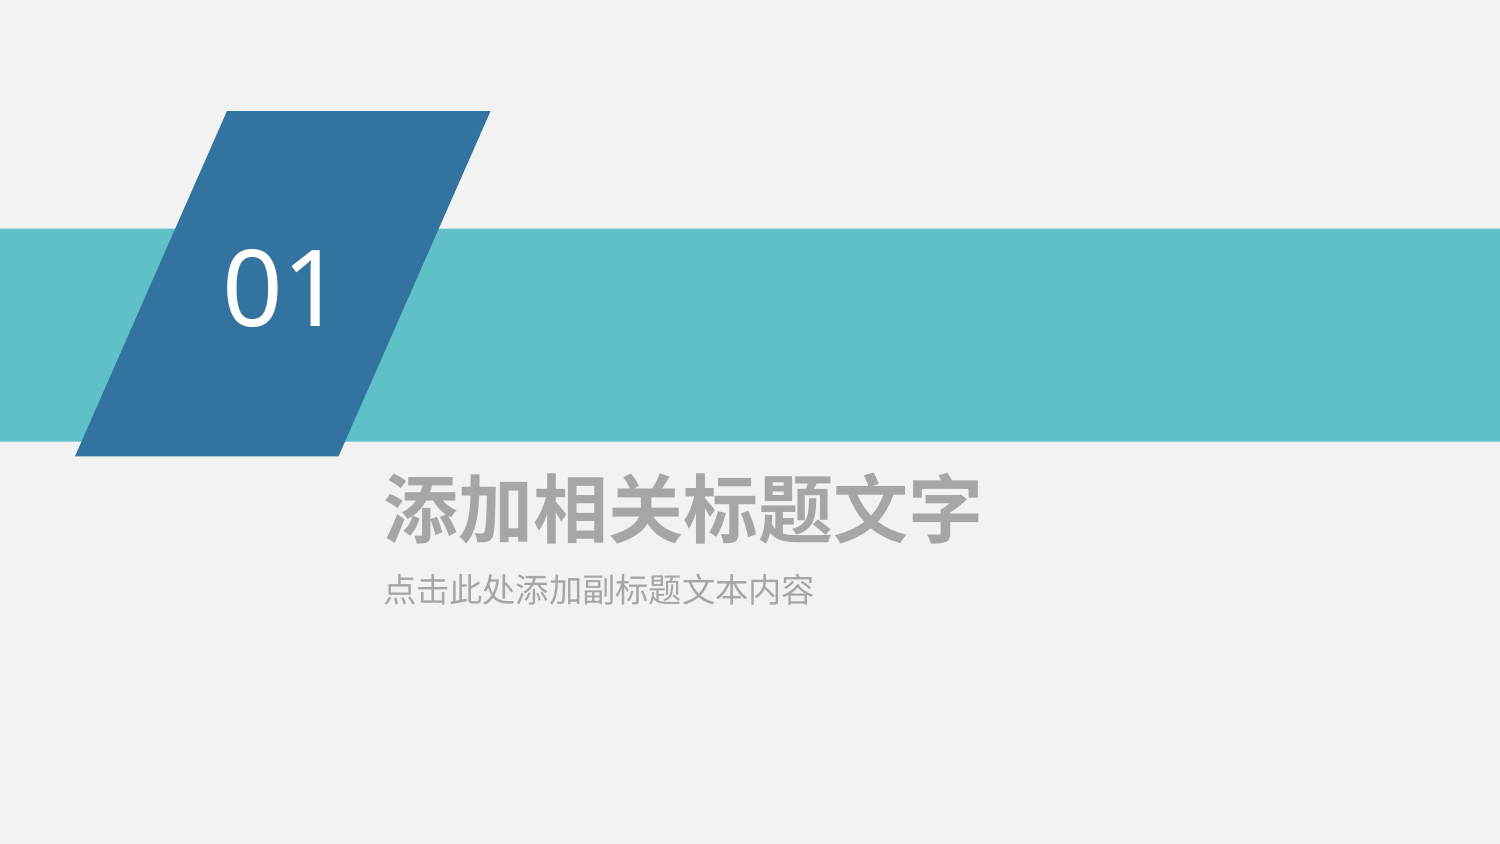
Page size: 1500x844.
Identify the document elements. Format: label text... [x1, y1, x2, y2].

text_box [0, 228, 175, 442]
text_box [346, 228, 1500, 442]
text_box 点击此处添加副标题文本内容 [371, 563, 877, 615]
text_box 添加相关标题文字 [371, 456, 1201, 559]
text_box 01 [75, 111, 491, 457]
